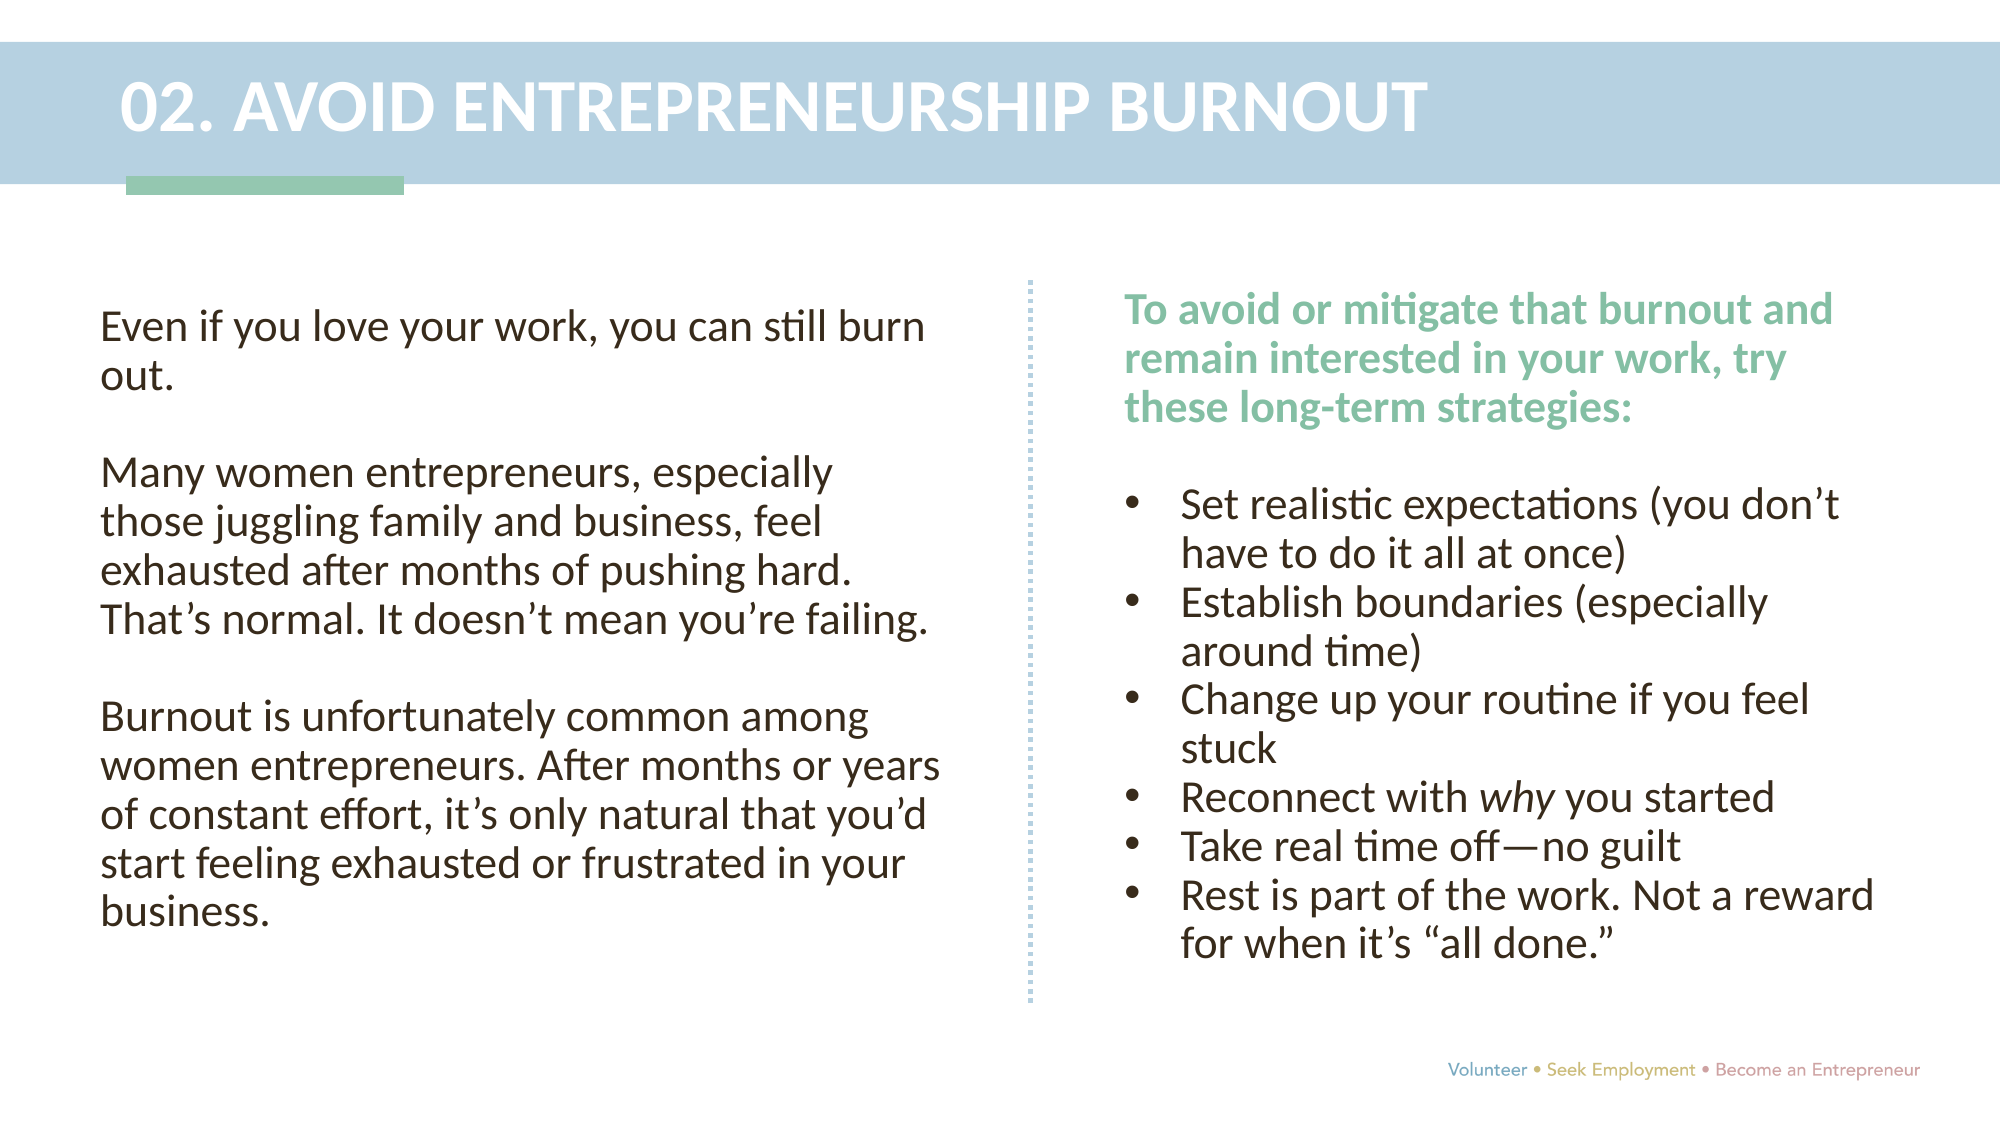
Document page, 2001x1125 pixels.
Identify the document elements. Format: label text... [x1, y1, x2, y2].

list 02. AVOID ENTREPRENEURSHIP BURNOUT [105, 98, 1895, 217]
picture [1418, 1046, 1971, 1103]
list Even if you love your work, you can still burn out. Many women entrepreneurs, especially those juggling family and business, feel exhausted after months of pushing hard. That’s normal. It doesn’t mean you’re failing. Burnout is unfortunately common among women entrepreneurs. After months or years of constant effort, it’s only natural that you’d start feeling exhausted or frustrated in your business. [85, 294, 959, 1009]
text_box To avoid or mitigate that burnout and remain interested in your work, try these long-term strategies: Set realistic expectations (you don’t have to do it all at once) Establish boundaries (especially around time) Change up your routine if you feel stuck Reconnect with why you started Take real time off—no guilt Rest is part of the work. Not a reward for when it’s “all done.” [1109, 277, 1913, 992]
